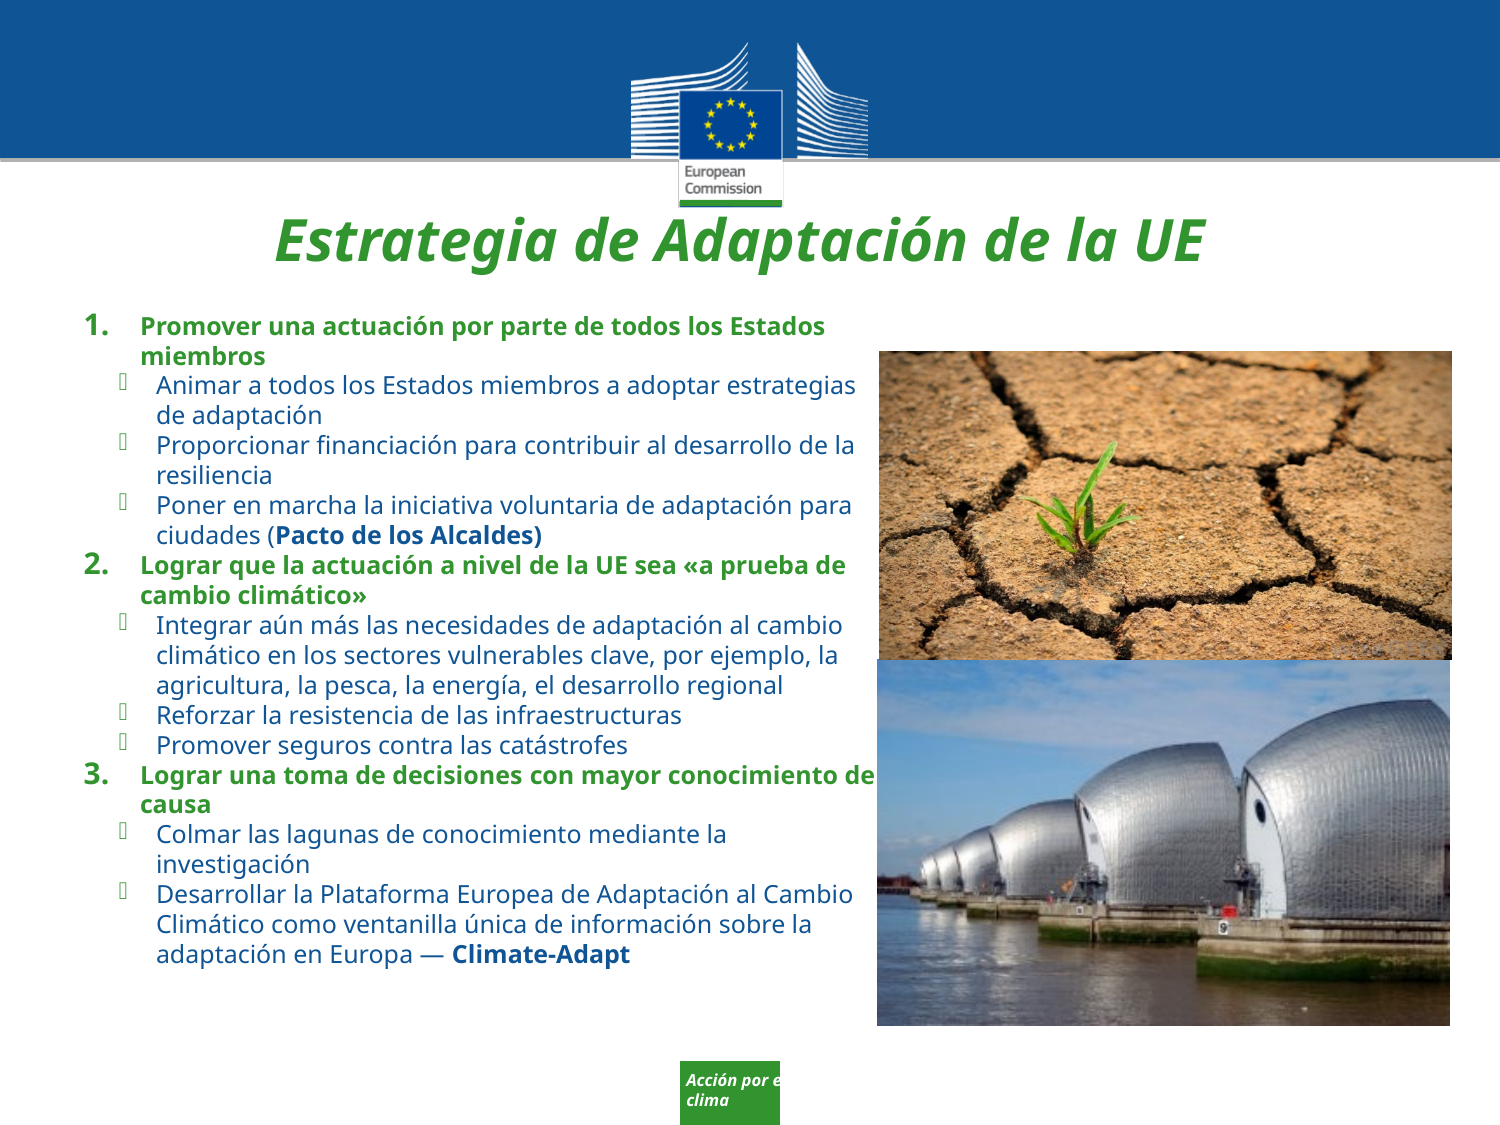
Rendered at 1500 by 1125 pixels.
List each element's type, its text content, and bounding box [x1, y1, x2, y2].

text_box Estrategia de Adaptación de la UE [64, 196, 1415, 291]
picture [631, 42, 868, 196]
text_box Promover una actuación por parte de todos los Estados miembros Animar a todos los Estados miembros a adoptar estrategias de adaptación Proporcionar financiación para contribuir al desarrollo de la resiliencia Poner en marcha la iniciativa voluntaria de adaptación para ciudades (Pacto de los Alcaldes) Lograr que la actuación a nivel de la UE sea «a prueba de cambio climático» Integrar aún más las necesidades de adaptación al cambio climático en los sectores vulnerables clave, por ejemplo, la agricultura, la pesca, la energía, el desarrollo regional Reforzar la resistencia de las infraestructuras Promover seguros contra las catástrofes Lograr una toma de decisiones con mayor conocimiento de causa Colmar las lagunas de conocimiento mediante la investigación Desarrollar la Plataforma Europea de Adaptación al Cambio Climático como ventanilla única de información sobre la adaptación en Europa — Climate-Adapt [0, 302, 904, 1125]
picture [877, 351, 1452, 1026]
